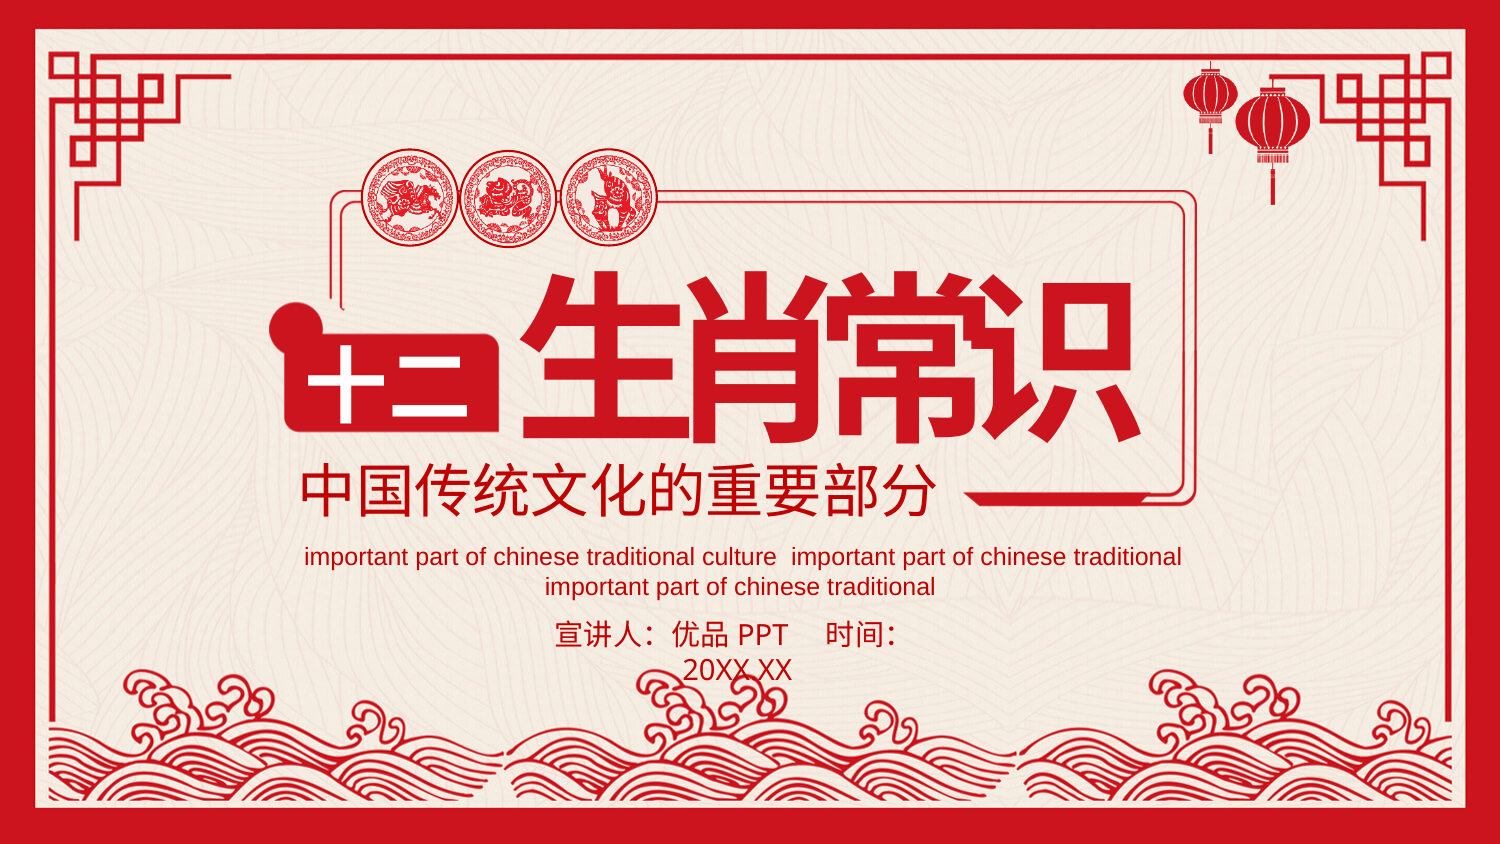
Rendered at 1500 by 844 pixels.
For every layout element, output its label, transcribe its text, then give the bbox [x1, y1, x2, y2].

text_box important part of chinese traditional culture important part of chinese traditional important part of chinese traditional [272, 537, 1210, 609]
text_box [357, 134, 663, 256]
text_box 宣讲人：优品PPT 时间：20XX.XX [487, 609, 988, 694]
picture [0, 0, 1500, 844]
